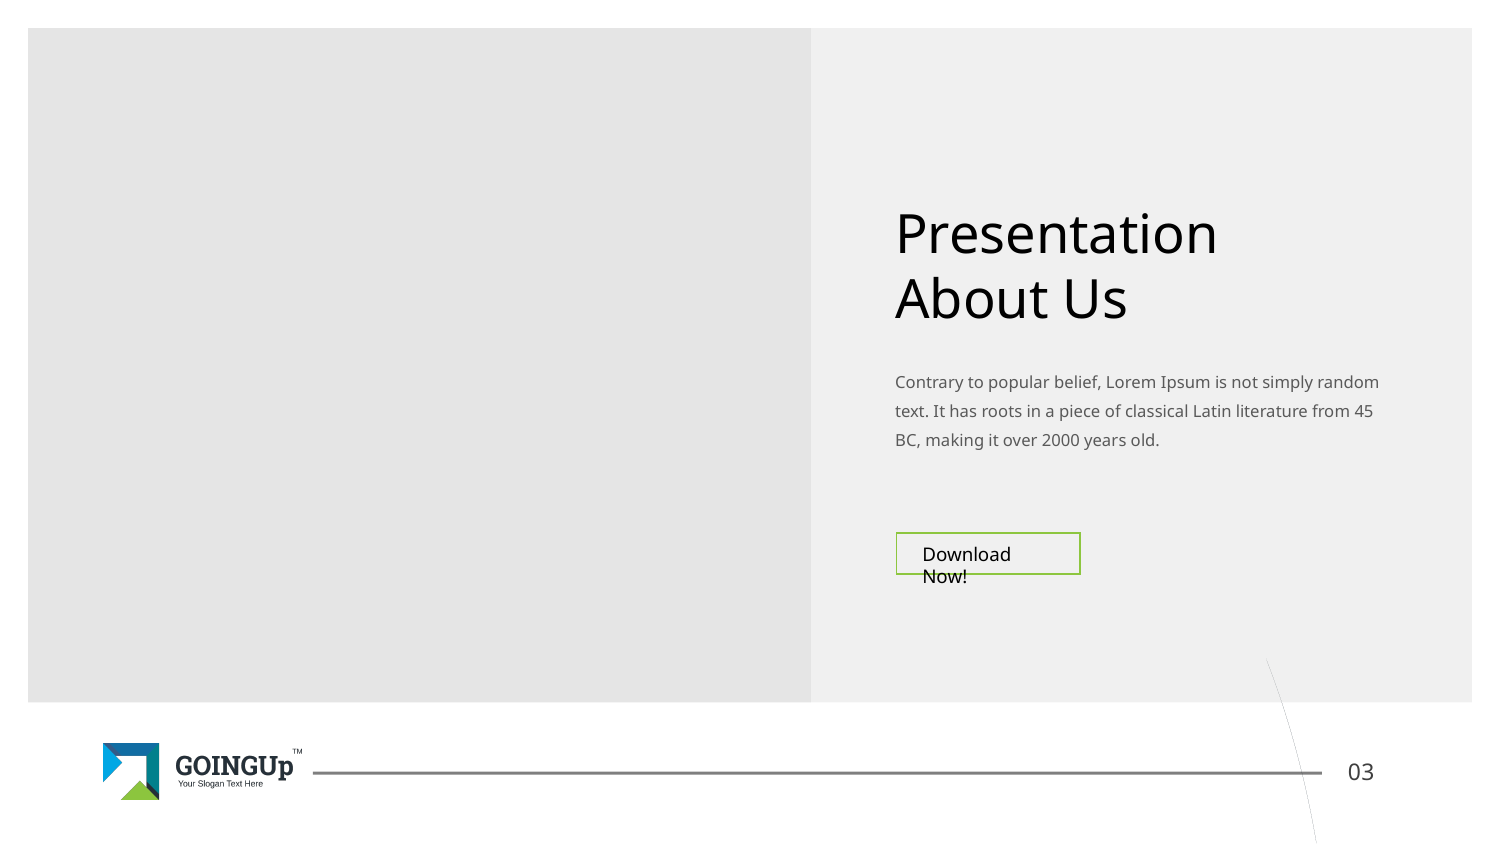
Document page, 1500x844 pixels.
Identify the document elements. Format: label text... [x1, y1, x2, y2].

text_box [896, 533, 1081, 575]
text_box Download Now! [911, 536, 1067, 571]
text_box Contrary to popular belief, Lorem Ipsum is not simply random text. It has roots in a piece of classical Latin literature from 45 BC, making it over 2000 years old. [883, 357, 1399, 445]
text_box Presentation About Us [883, 193, 1250, 337]
picture [103, 743, 302, 800]
text_box [812, 28, 1472, 703]
slide_number 0‹#› [1325, 737, 1397, 809]
picture [27, 27, 812, 703]
